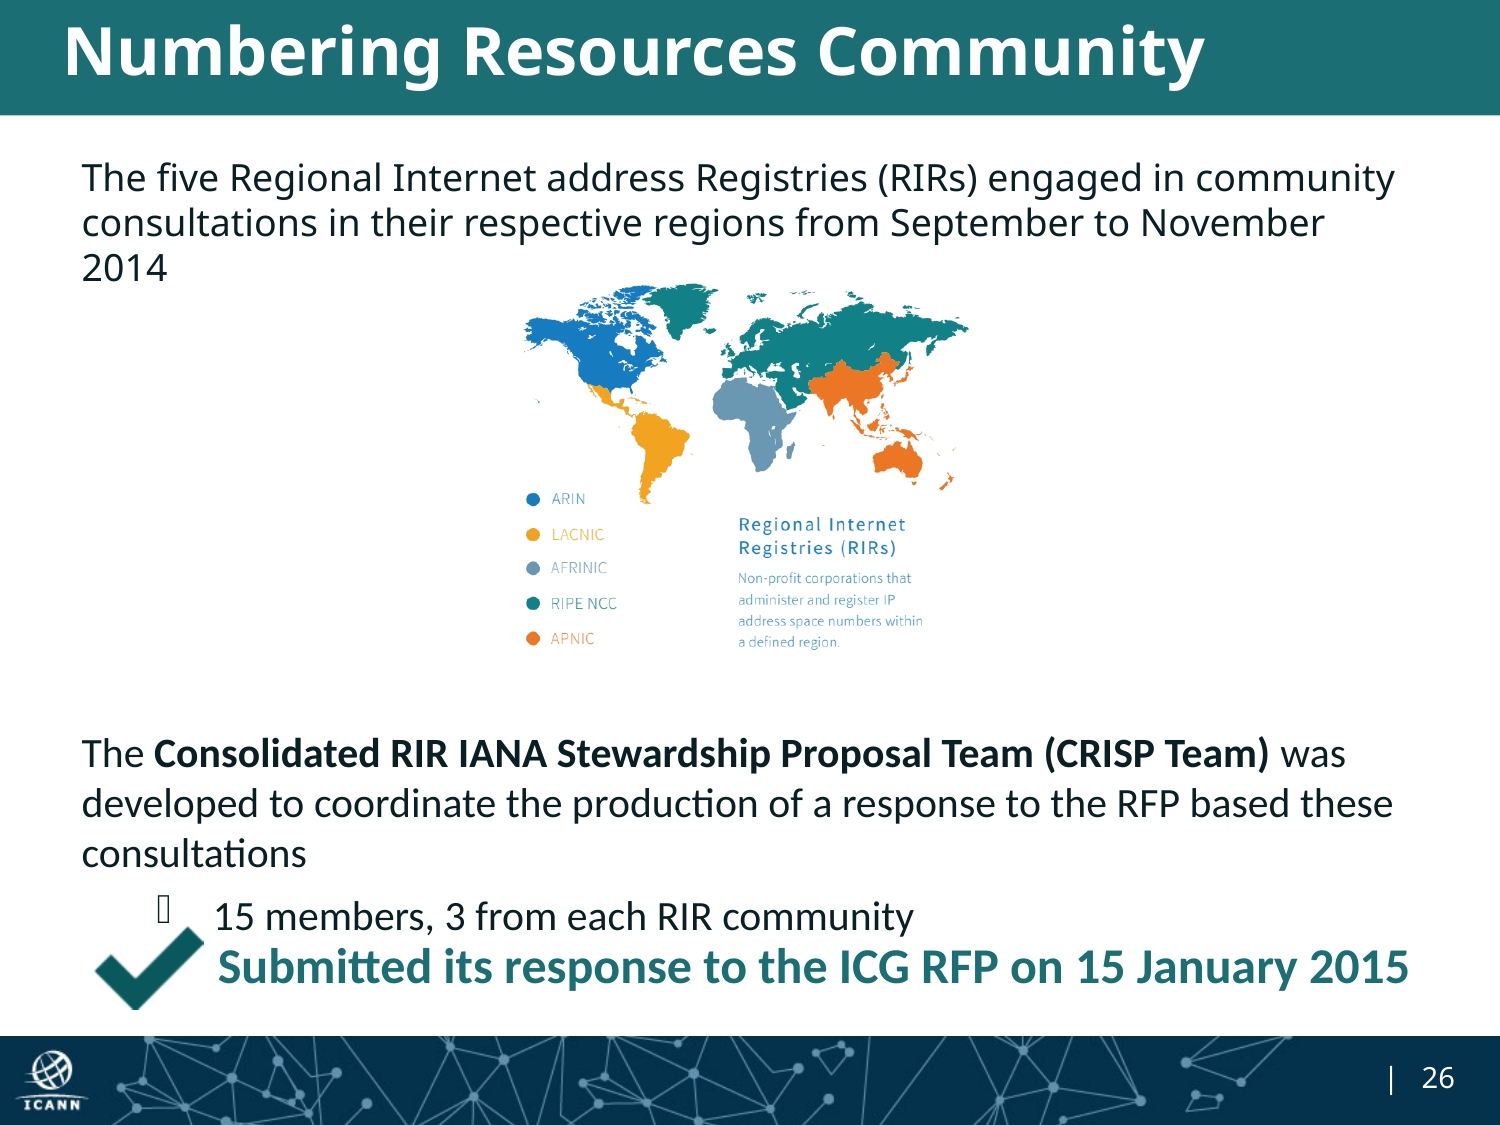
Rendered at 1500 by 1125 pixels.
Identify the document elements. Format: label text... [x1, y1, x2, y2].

picture [474, 245, 1008, 693]
text_box The five Regional Internet address Registries (RIRs) engaged in community consultations in their respective regions from September to November 2014 The Consolidated RIR IANA Stewardship Proposal Team (CRISP Team) was developed to coordinate the production of a response to the RFP based these consultations 15 members, 3 from each RIR community [66, 146, 1438, 1009]
picture [0, 1036, 1500, 1125]
title Numbering Resources Community [0, 0, 1500, 117]
picture [94, 926, 204, 1010]
text_box Submitted its response to the ICG RFP on 15 January 2015 [205, 926, 1500, 1001]
